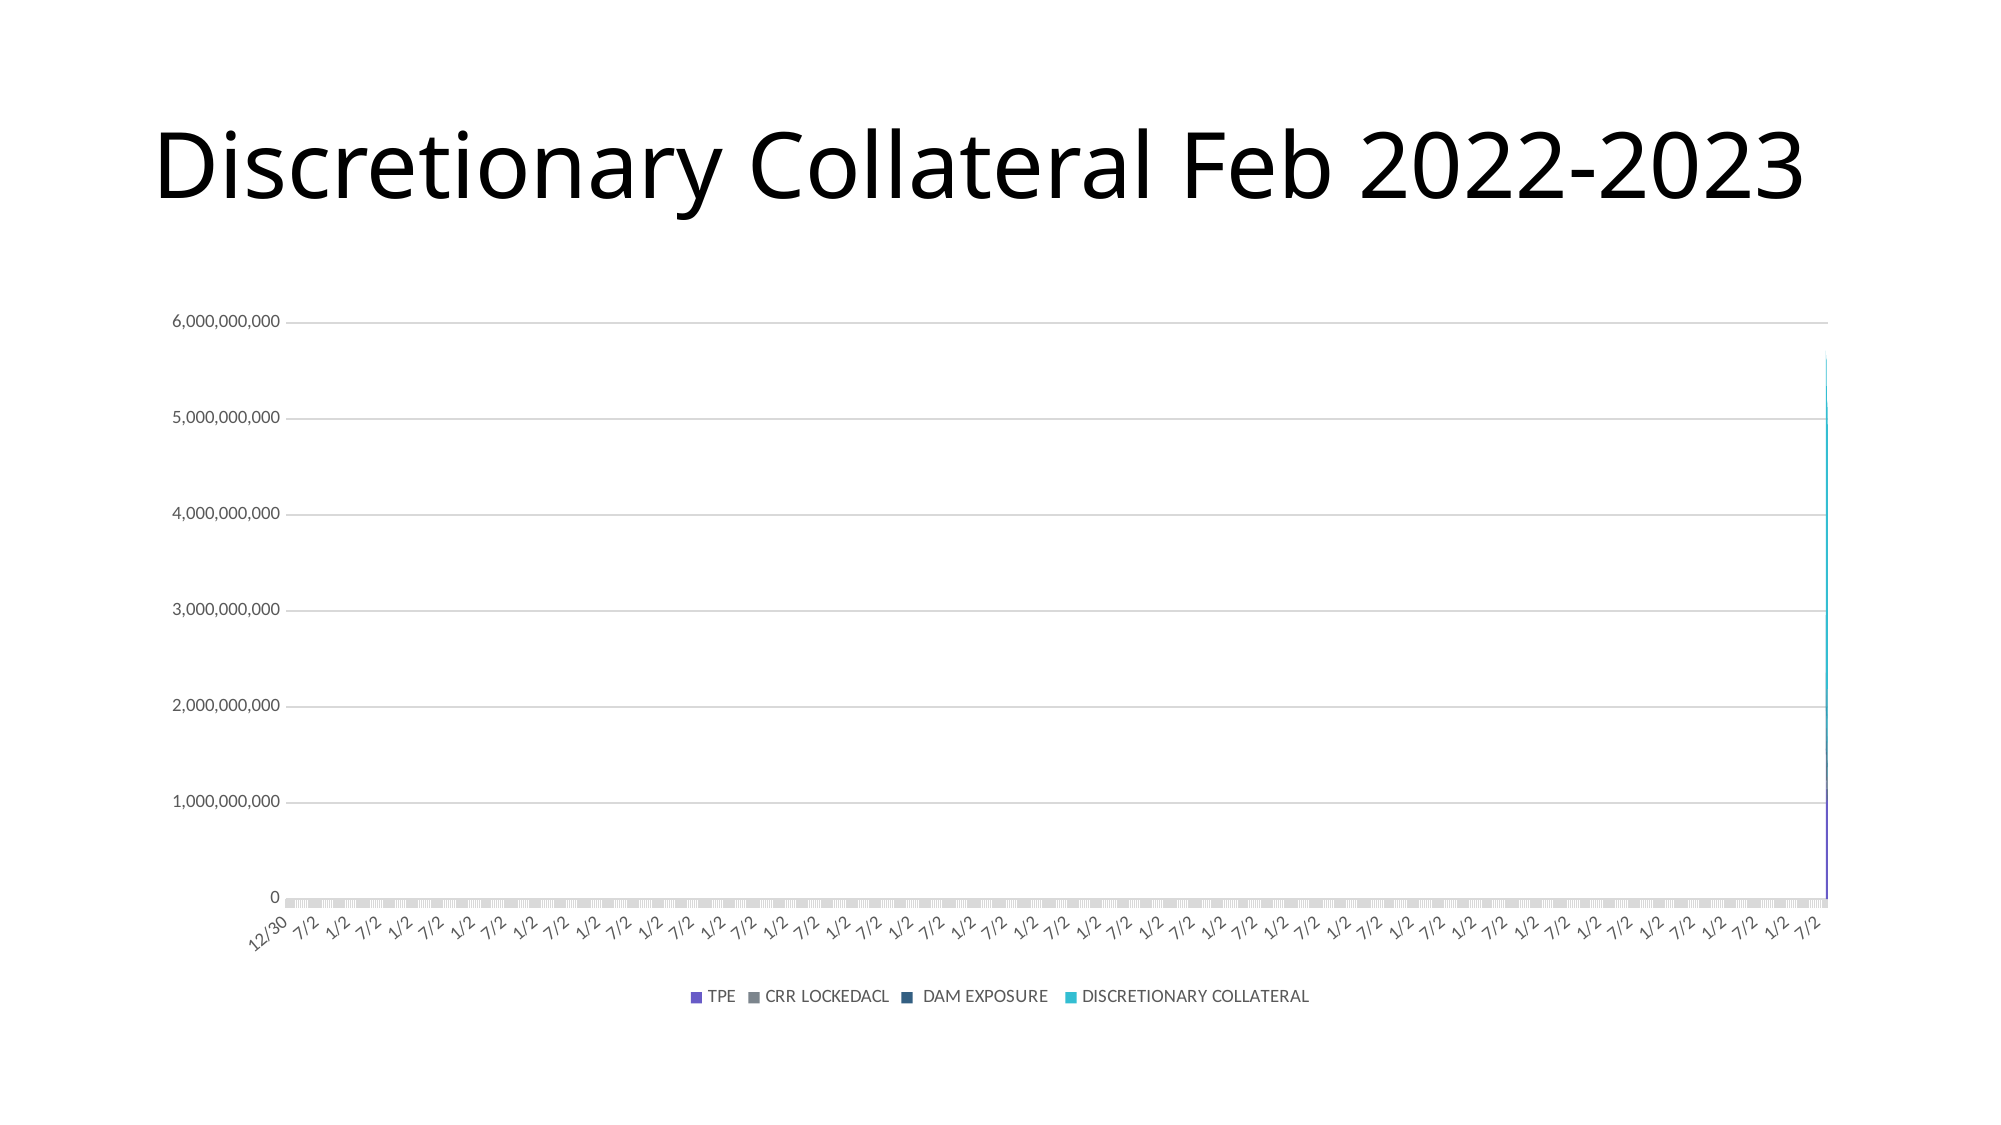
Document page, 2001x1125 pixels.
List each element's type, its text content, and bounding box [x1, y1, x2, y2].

chart [137, 299, 1863, 1014]
title Discretionary Collateral Feb 2022-2023 [137, 59, 1930, 278]
